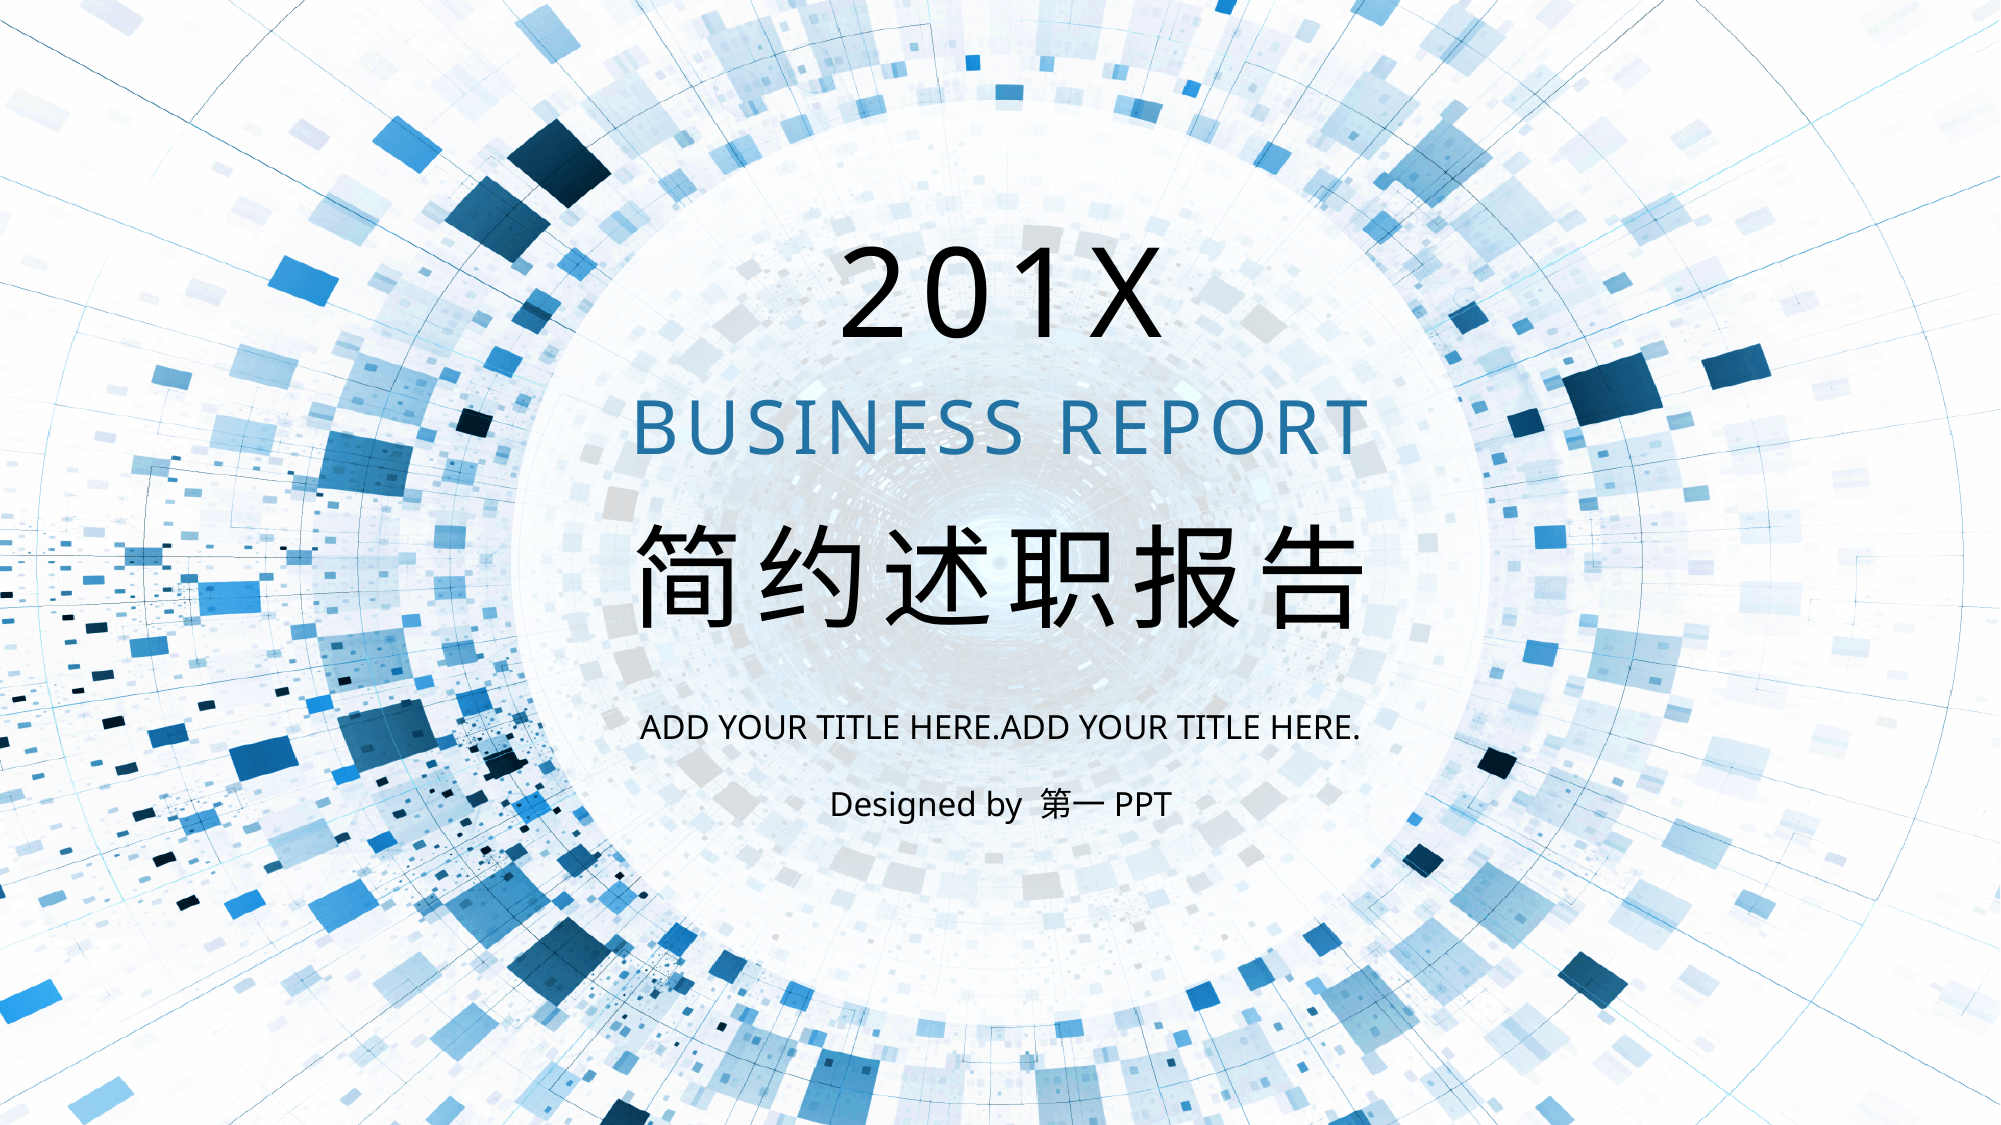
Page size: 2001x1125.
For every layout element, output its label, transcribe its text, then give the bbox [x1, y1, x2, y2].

text_box [509, 98, 1492, 698]
text_box 简约述职报告 [540, 499, 1461, 649]
text_box [553, 754, 1448, 1026]
text_box Designed by 第一PPT [718, 776, 1283, 831]
picture [0, 0, 2001, 1125]
text_box BUSINESS REPORT [610, 371, 1390, 477]
text_box ADD YOUR TITLE HERE.ADD YOUR TITLE HERE. [495, 698, 1508, 754]
text_box 201X [803, 205, 1197, 370]
